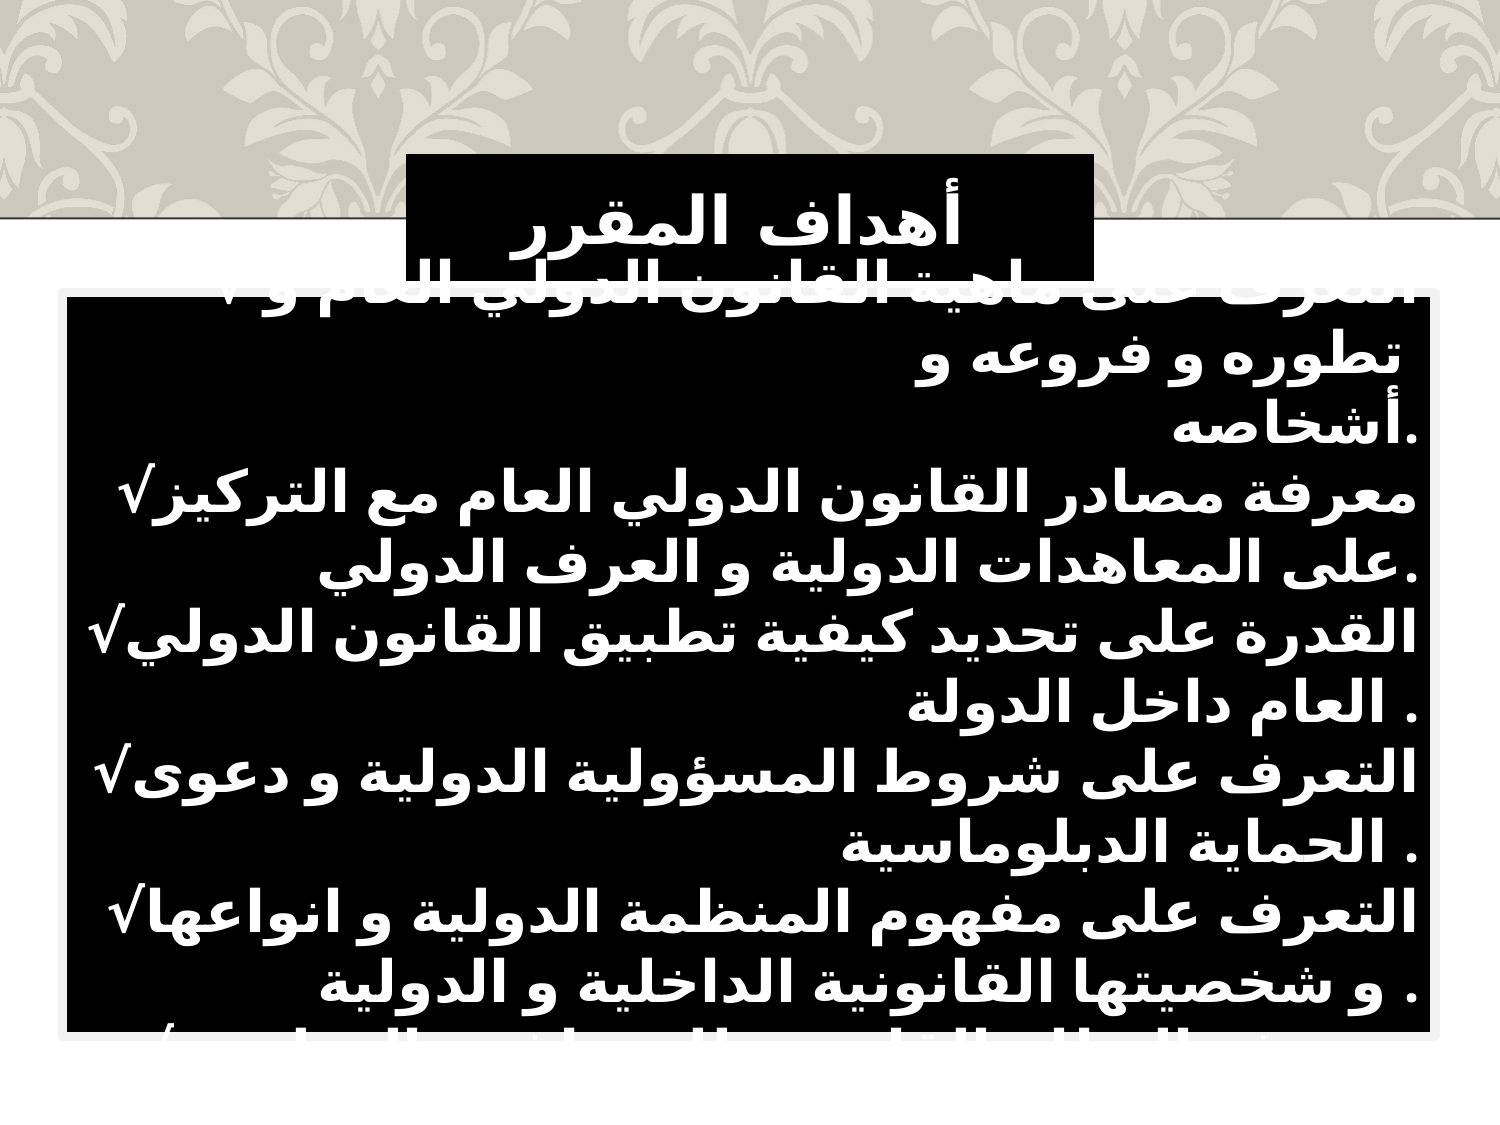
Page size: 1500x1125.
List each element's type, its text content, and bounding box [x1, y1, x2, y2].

text_box √ التعرف على ماهية القانون الدولي العام و تطوره و فروعه و أشخاصه. √معرفة مصادر القانون الدولي العام مع التركيز على المعاهدات الدولية و العرف الدولي. √القدرة على تحديد كيفية تطبيق القانون الدولي العام داخل الدولة . √التعرف على شروط المسؤولية الدولية و دعوى الحماية الدبلوماسية . √التعرف على مفهوم المنظمة الدولية و انواعها و شخصيتها القانونية الداخلية و الدولية . √ معرفة النظام القانوني للموظفين الدوليين . [61, 291, 1437, 1038]
title أهداف المقرر [406, 154, 1094, 281]
